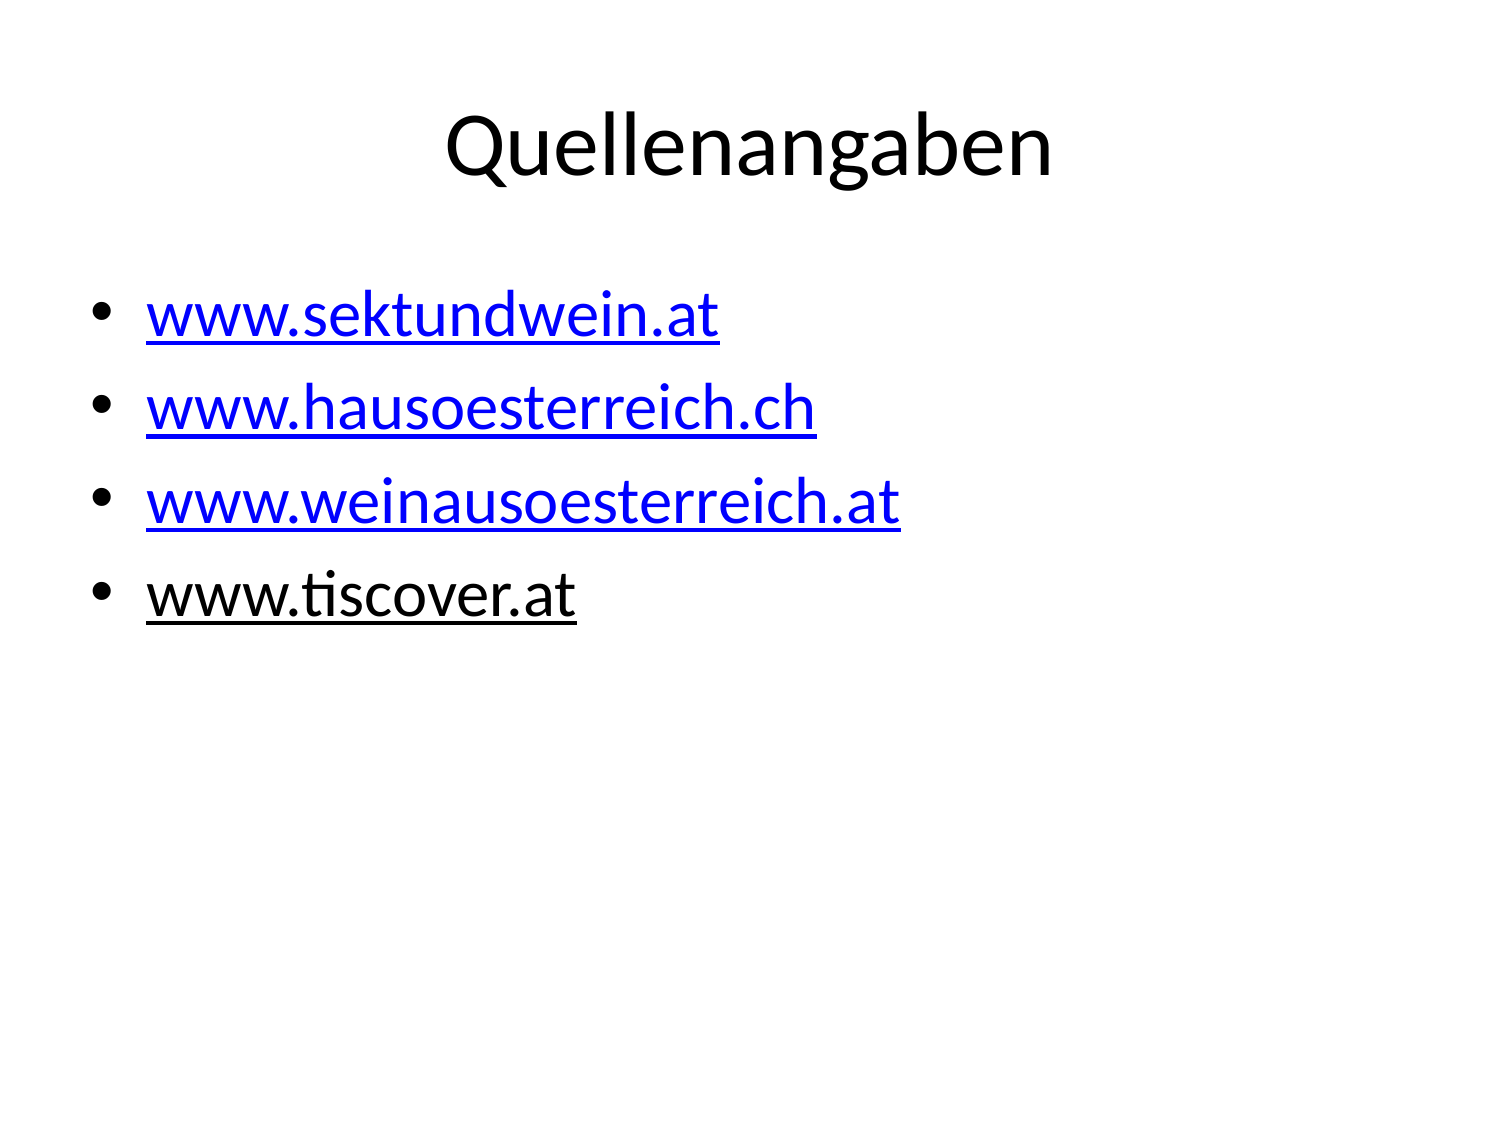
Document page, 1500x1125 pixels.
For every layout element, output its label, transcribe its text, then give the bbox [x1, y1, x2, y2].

title Quellenangaben [75, 45, 1425, 233]
list www.sektundwein.at www.hausoesterreich.ch www.weinausoesterreich.at www.tiscover.at [75, 262, 1425, 1005]
